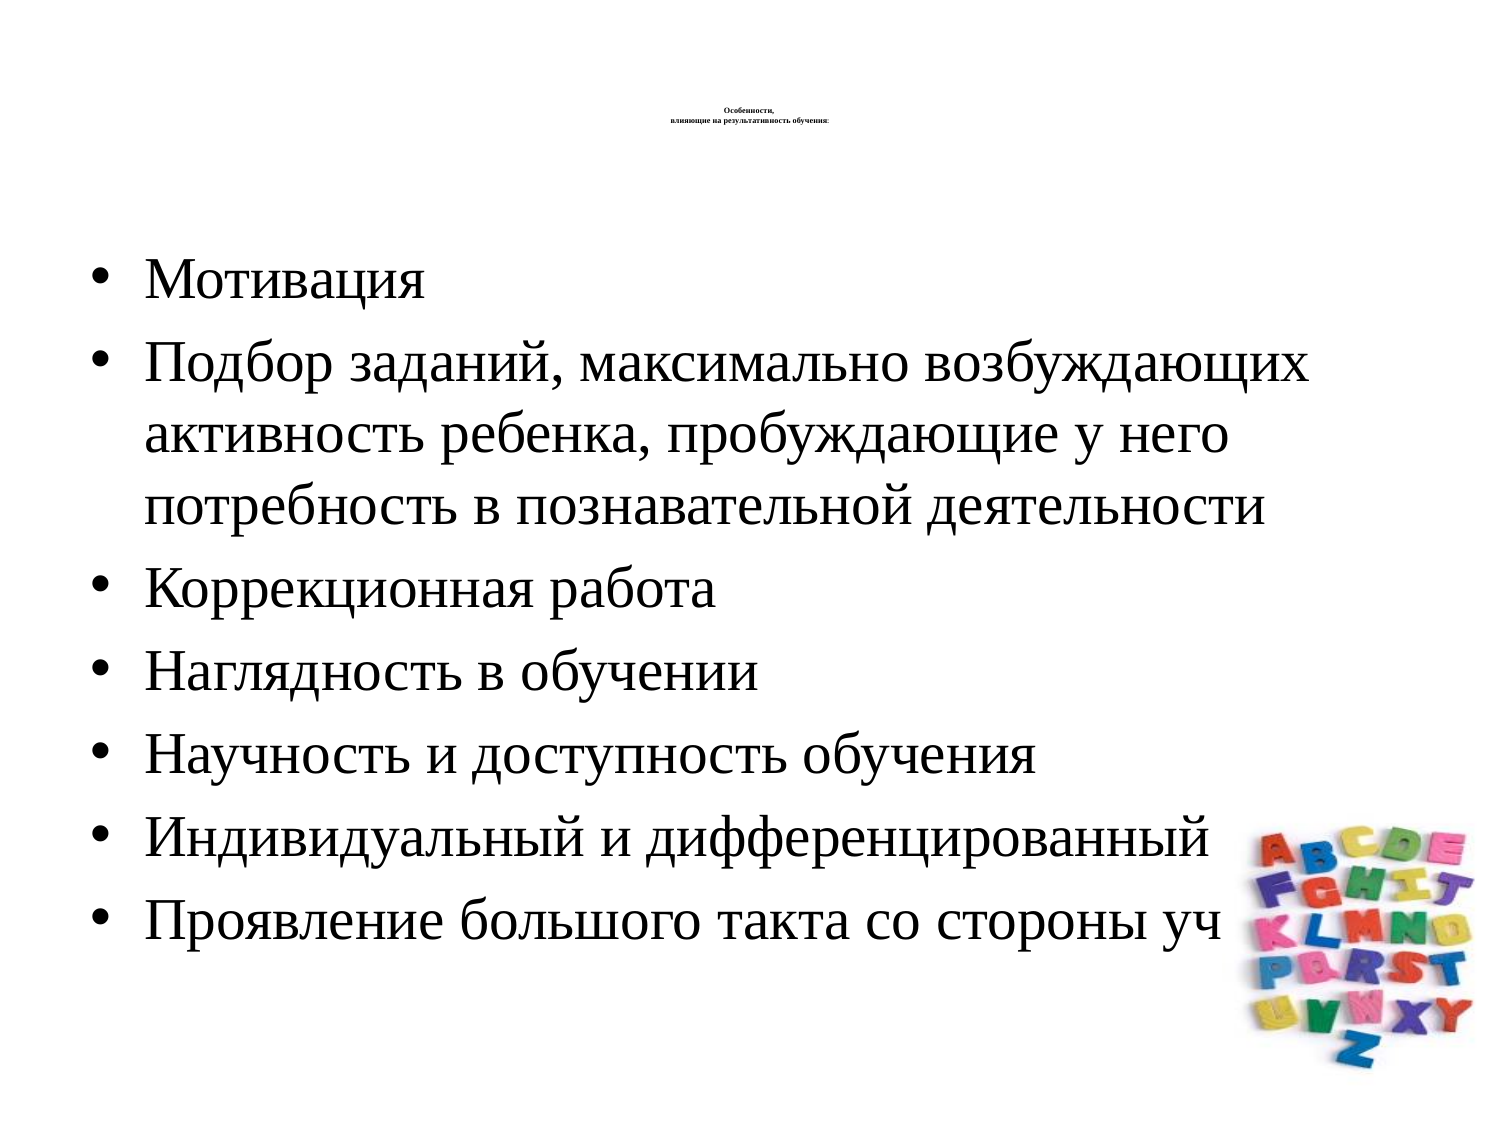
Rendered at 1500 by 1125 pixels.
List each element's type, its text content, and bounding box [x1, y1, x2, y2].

list Мотивация Подбор заданий, максимально возбуждающих активность ребенка, пробуждающие у него потребность в познавательной деятельности Коррекционная работа Наглядность в обучении Научность и доступность обучения Индивидуальный и дифференцированный подход Проявление большого такта со стороны учителя [75, 231, 1425, 1005]
picture [1222, 786, 1500, 1095]
title Особенности, влияющие на результативность обучения: [75, 45, 1425, 173]
